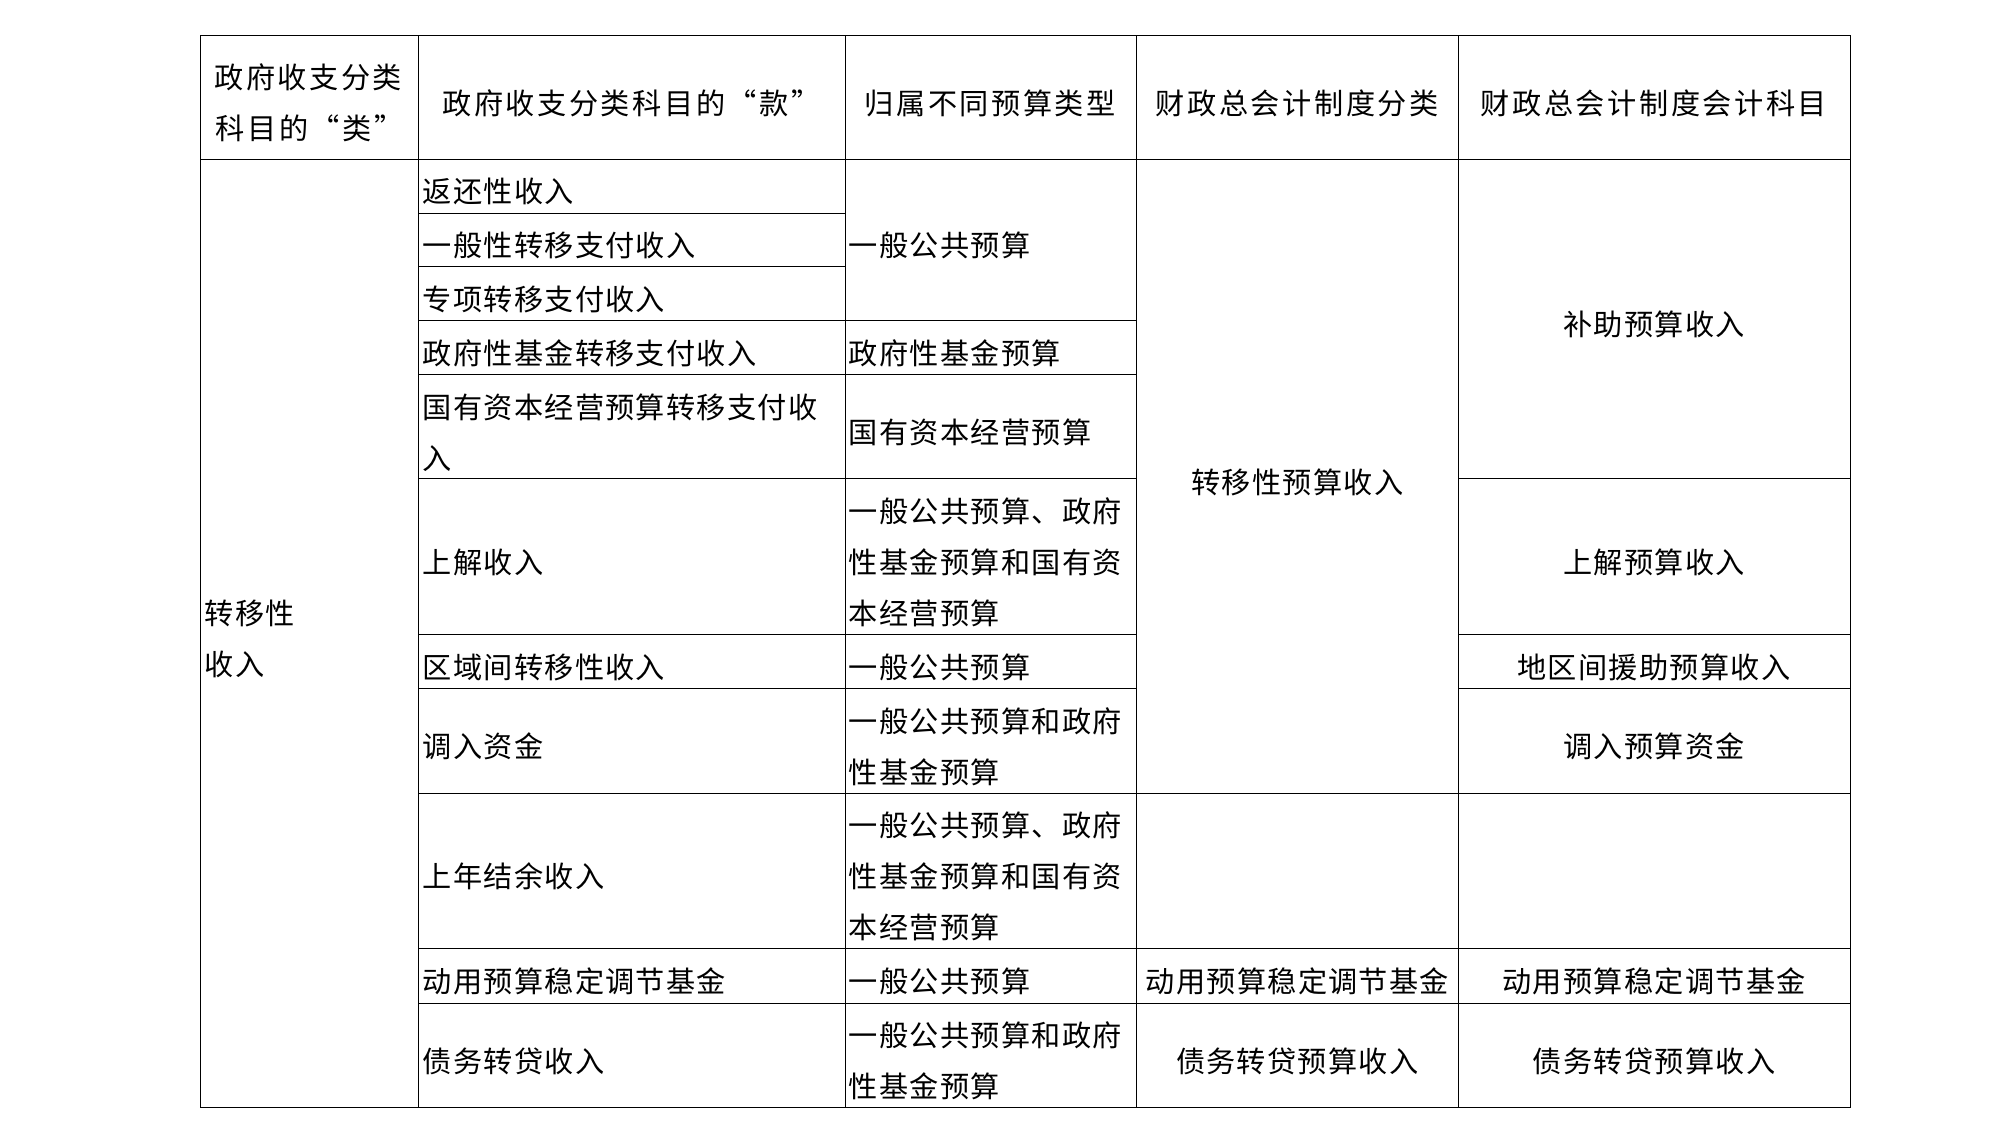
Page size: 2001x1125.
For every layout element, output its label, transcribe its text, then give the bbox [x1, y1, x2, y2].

table_cell 政府性基金转移支付收入 [419, 321, 845, 374]
table_cell 一般公共预算和政府性基金预算 [846, 689, 1136, 793]
table_cell 国有资本经营预算 [846, 375, 1136, 478]
table_cell 转移性 收入 [201, 160, 418, 1107]
table_cell 调入预算资金 [1459, 689, 1850, 793]
table_cell 一般性转移支付收入 [419, 214, 845, 266]
table_header 归属不同预算类型 [846, 36, 1136, 159]
table_cell [1137, 794, 1458, 948]
table_cell 上解收入 [419, 479, 845, 634]
table_cell 区域间转移性收入 [419, 635, 845, 688]
table_cell 专项转移支付收入 [419, 267, 845, 320]
table_cell 返还性收入 [419, 160, 845, 213]
table_header 政府收支分类科目的“类” [201, 36, 418, 159]
table_cell 债务转贷预算收入 [1137, 1004, 1458, 1107]
table_cell 一般公共预算 [846, 949, 1136, 1003]
table_cell 债务转贷预算收入 [1459, 1004, 1850, 1107]
table_cell 政府性基金预算 [846, 321, 1136, 374]
table_cell 转移性预算收入 [1137, 160, 1458, 793]
table_header 财政总会计制度分类 [1137, 36, 1458, 159]
table_cell 国有资本经营预算转移支付收入 [419, 375, 845, 478]
table_cell 一般公共预算 [846, 160, 1136, 320]
table_cell 补助预算收入 [1459, 160, 1850, 478]
table_cell 动用预算稳定调节基金 [419, 949, 845, 1003]
table_cell 一般公共预算、政府性基金预算和国有资本经营预算 [846, 794, 1136, 948]
table_cell 一般公共预算和政府性基金预算 [846, 1004, 1136, 1107]
table_header 财政总会计制度会计科目 [1459, 36, 1850, 159]
table_header 政府收支分类科目的“款” [419, 36, 845, 159]
table_cell 调入资金 [419, 689, 845, 793]
table_cell 动用预算稳定调节基金 [1137, 949, 1458, 1003]
table_cell 上年结余收入 [419, 794, 845, 948]
table_cell 上解预算收入 [1459, 479, 1850, 634]
table_cell [1459, 794, 1850, 948]
table_cell 一般公共预算 [846, 635, 1136, 688]
table_cell 债务转贷收入 [419, 1004, 845, 1107]
table_cell 地区间援助预算收入 [1459, 635, 1850, 688]
table_cell 一般公共预算、政府性基金预算和国有资本经营预算 [846, 479, 1136, 634]
table_cell 动用预算稳定调节基金 [1459, 949, 1850, 1003]
